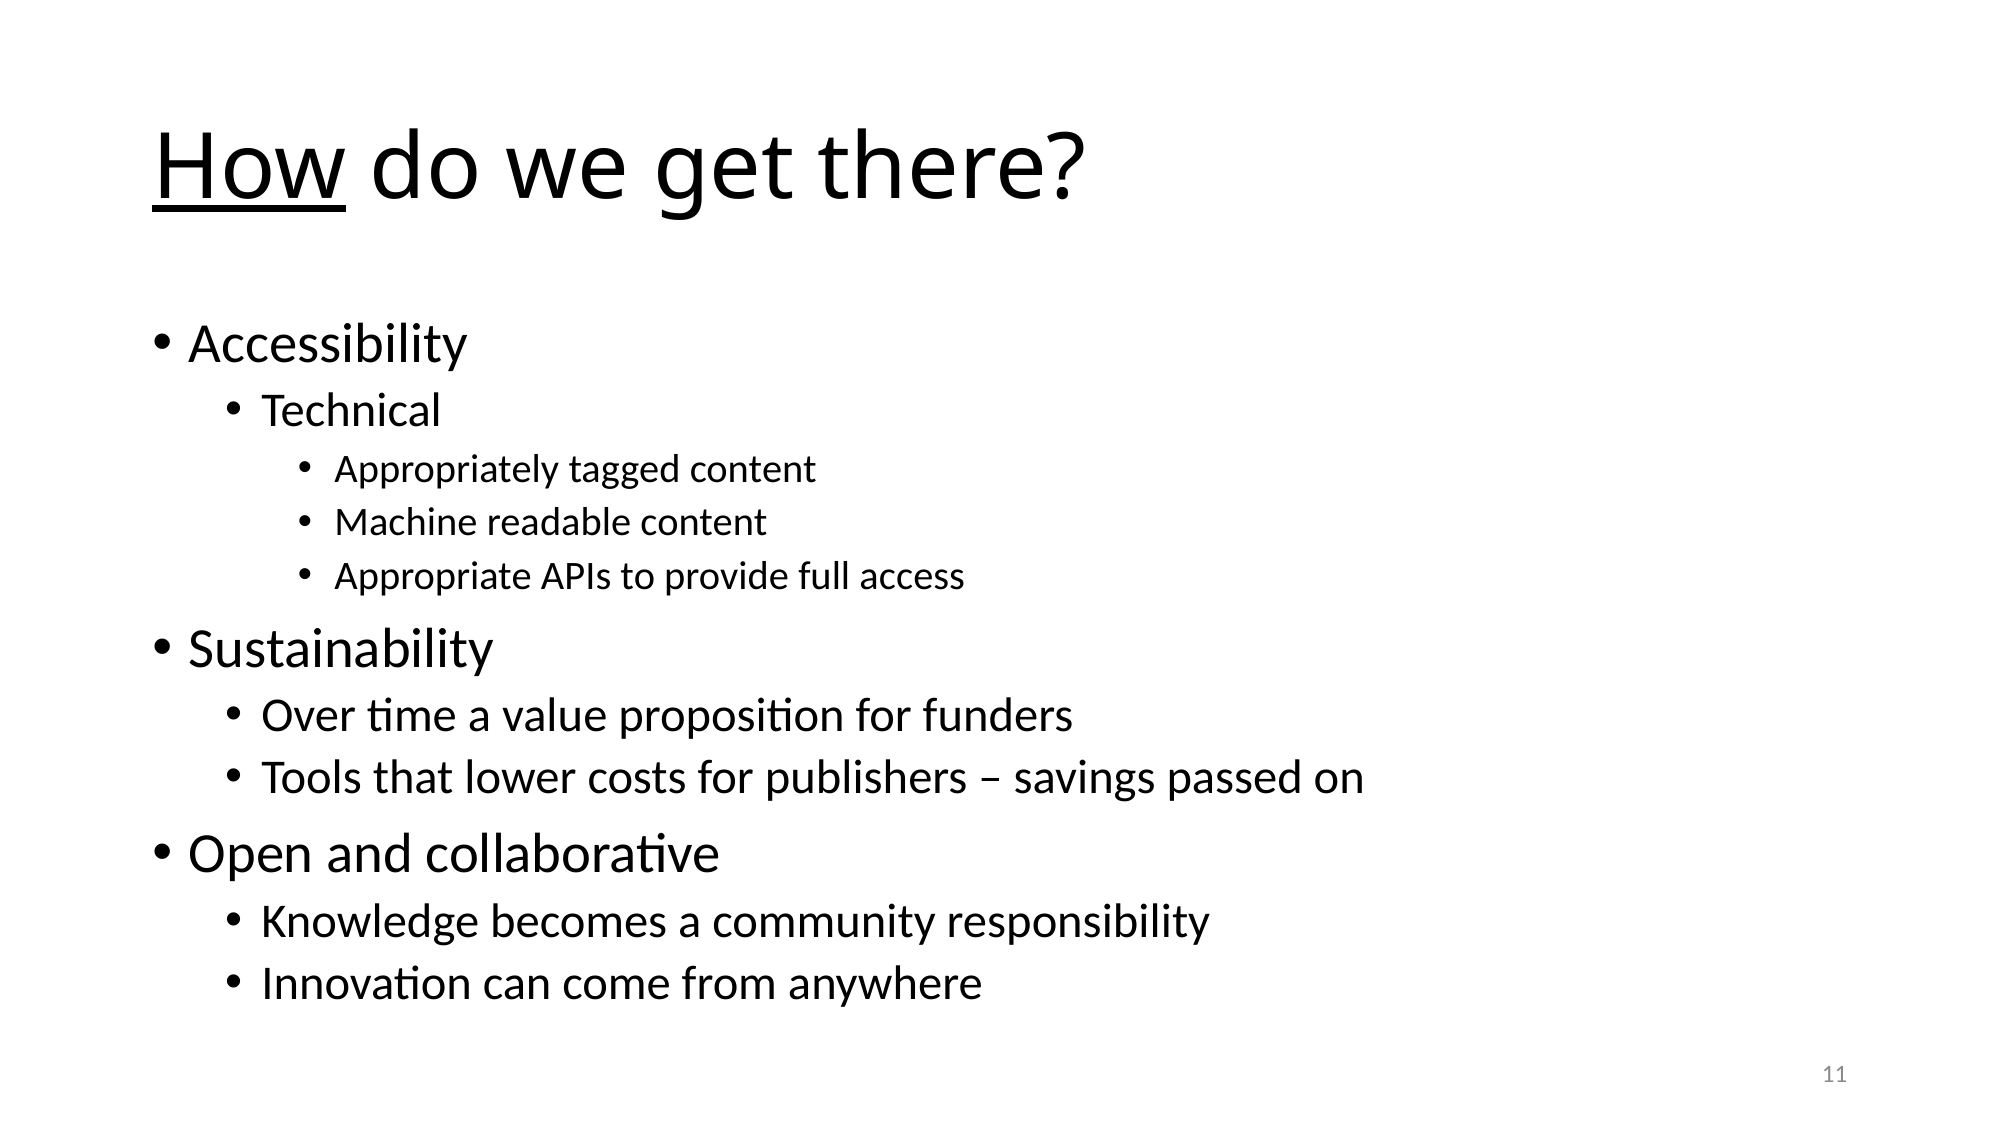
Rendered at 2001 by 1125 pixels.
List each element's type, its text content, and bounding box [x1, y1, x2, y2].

slide_number 11 [1412, 1042, 1863, 1103]
list Accessibility Technical Appropriately tagged content Machine readable content Appropriate APIs to provide full access Sustainability Over time a value proposition for funders Tools that lower costs for publishers – savings passed on Open and collaborative Knowledge becomes a community responsibility Innovation can come from anywhere [137, 306, 1863, 1021]
title How do we get there? [137, 59, 1863, 278]
